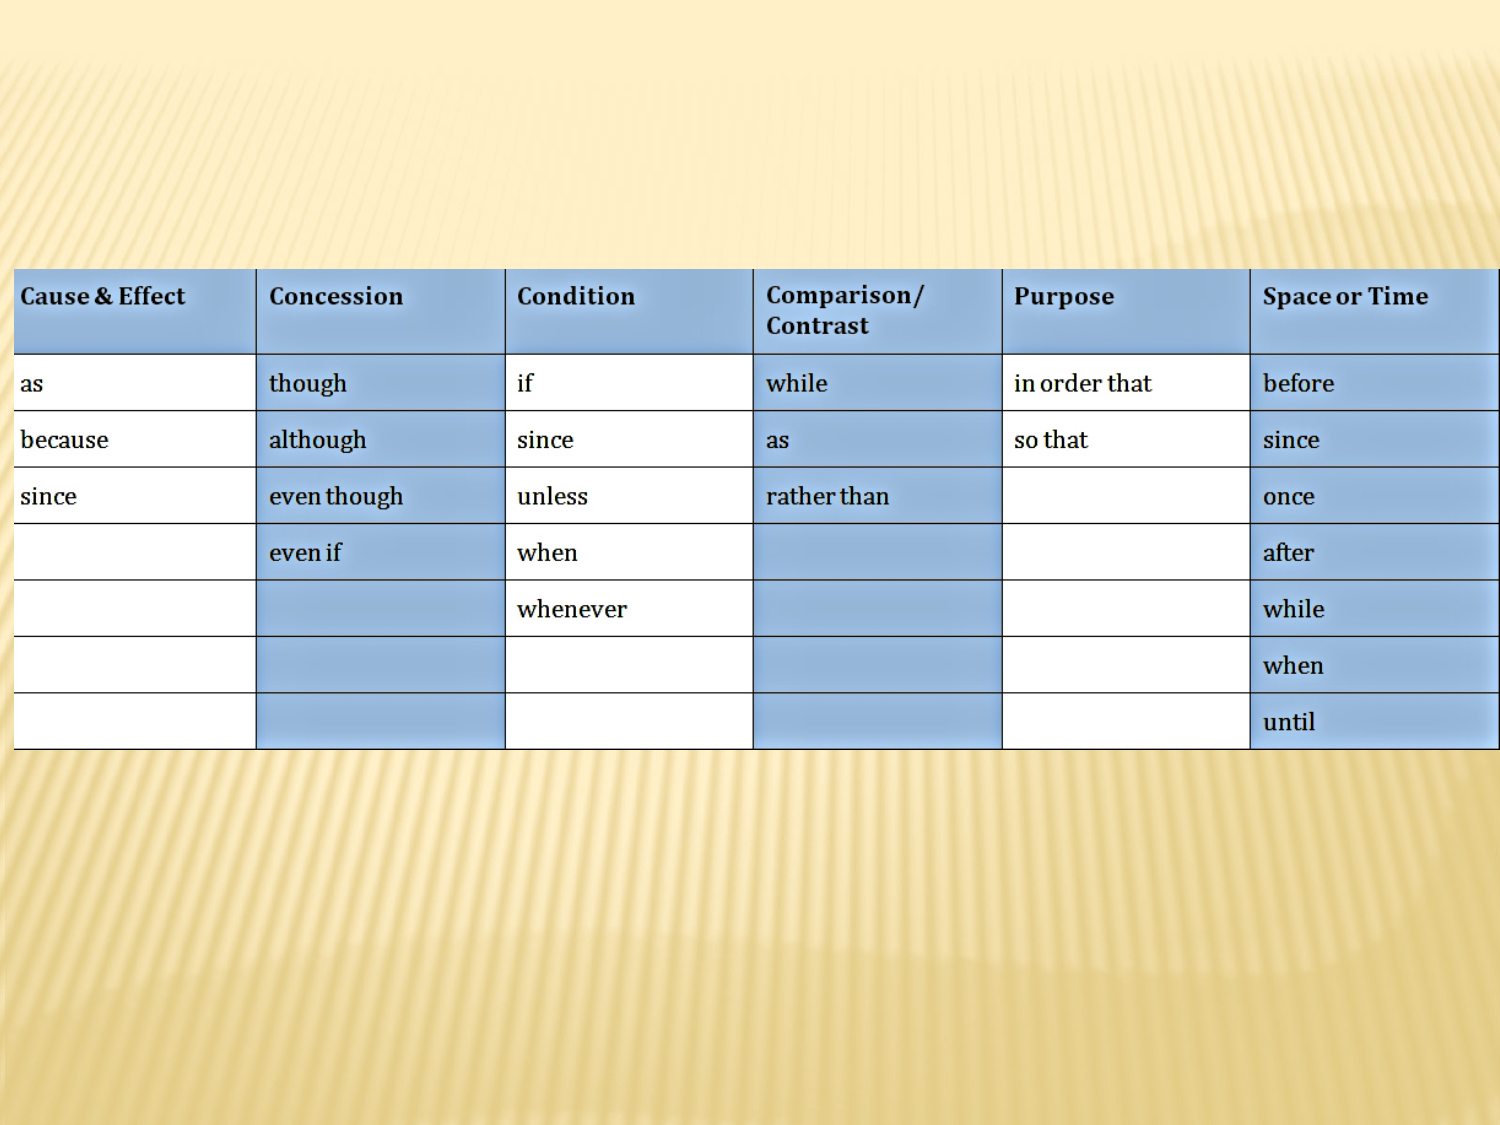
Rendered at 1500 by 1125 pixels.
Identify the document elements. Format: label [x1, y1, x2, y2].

picture [14, 268, 1500, 751]
